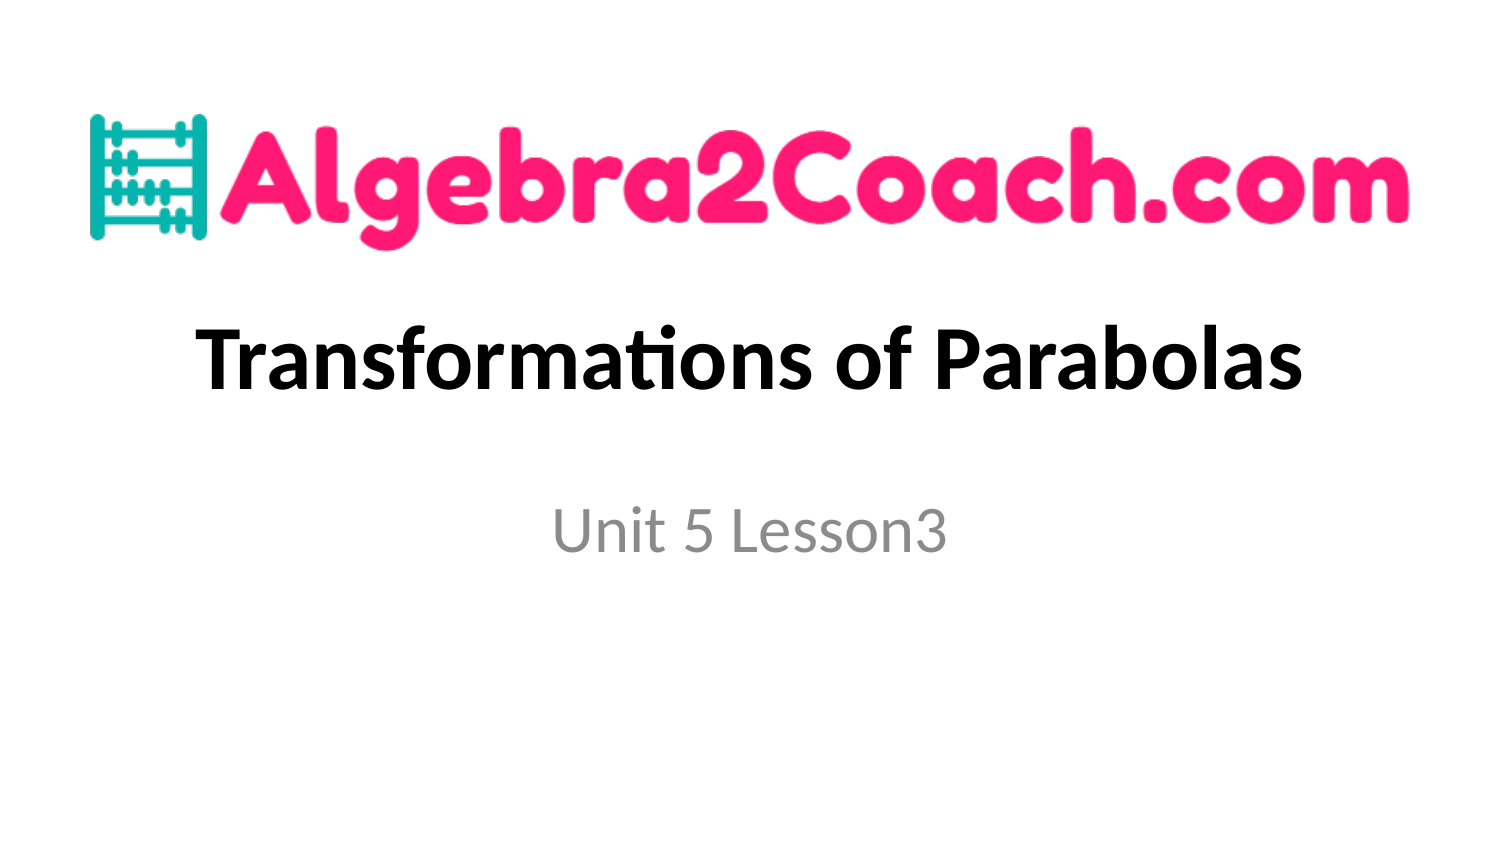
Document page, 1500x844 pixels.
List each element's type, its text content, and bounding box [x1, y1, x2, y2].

subtitle Unit 5 Lesson3 [225, 478, 1275, 694]
title Transformations of Parabolas [112, 271, 1388, 443]
picture [79, 103, 1421, 263]
